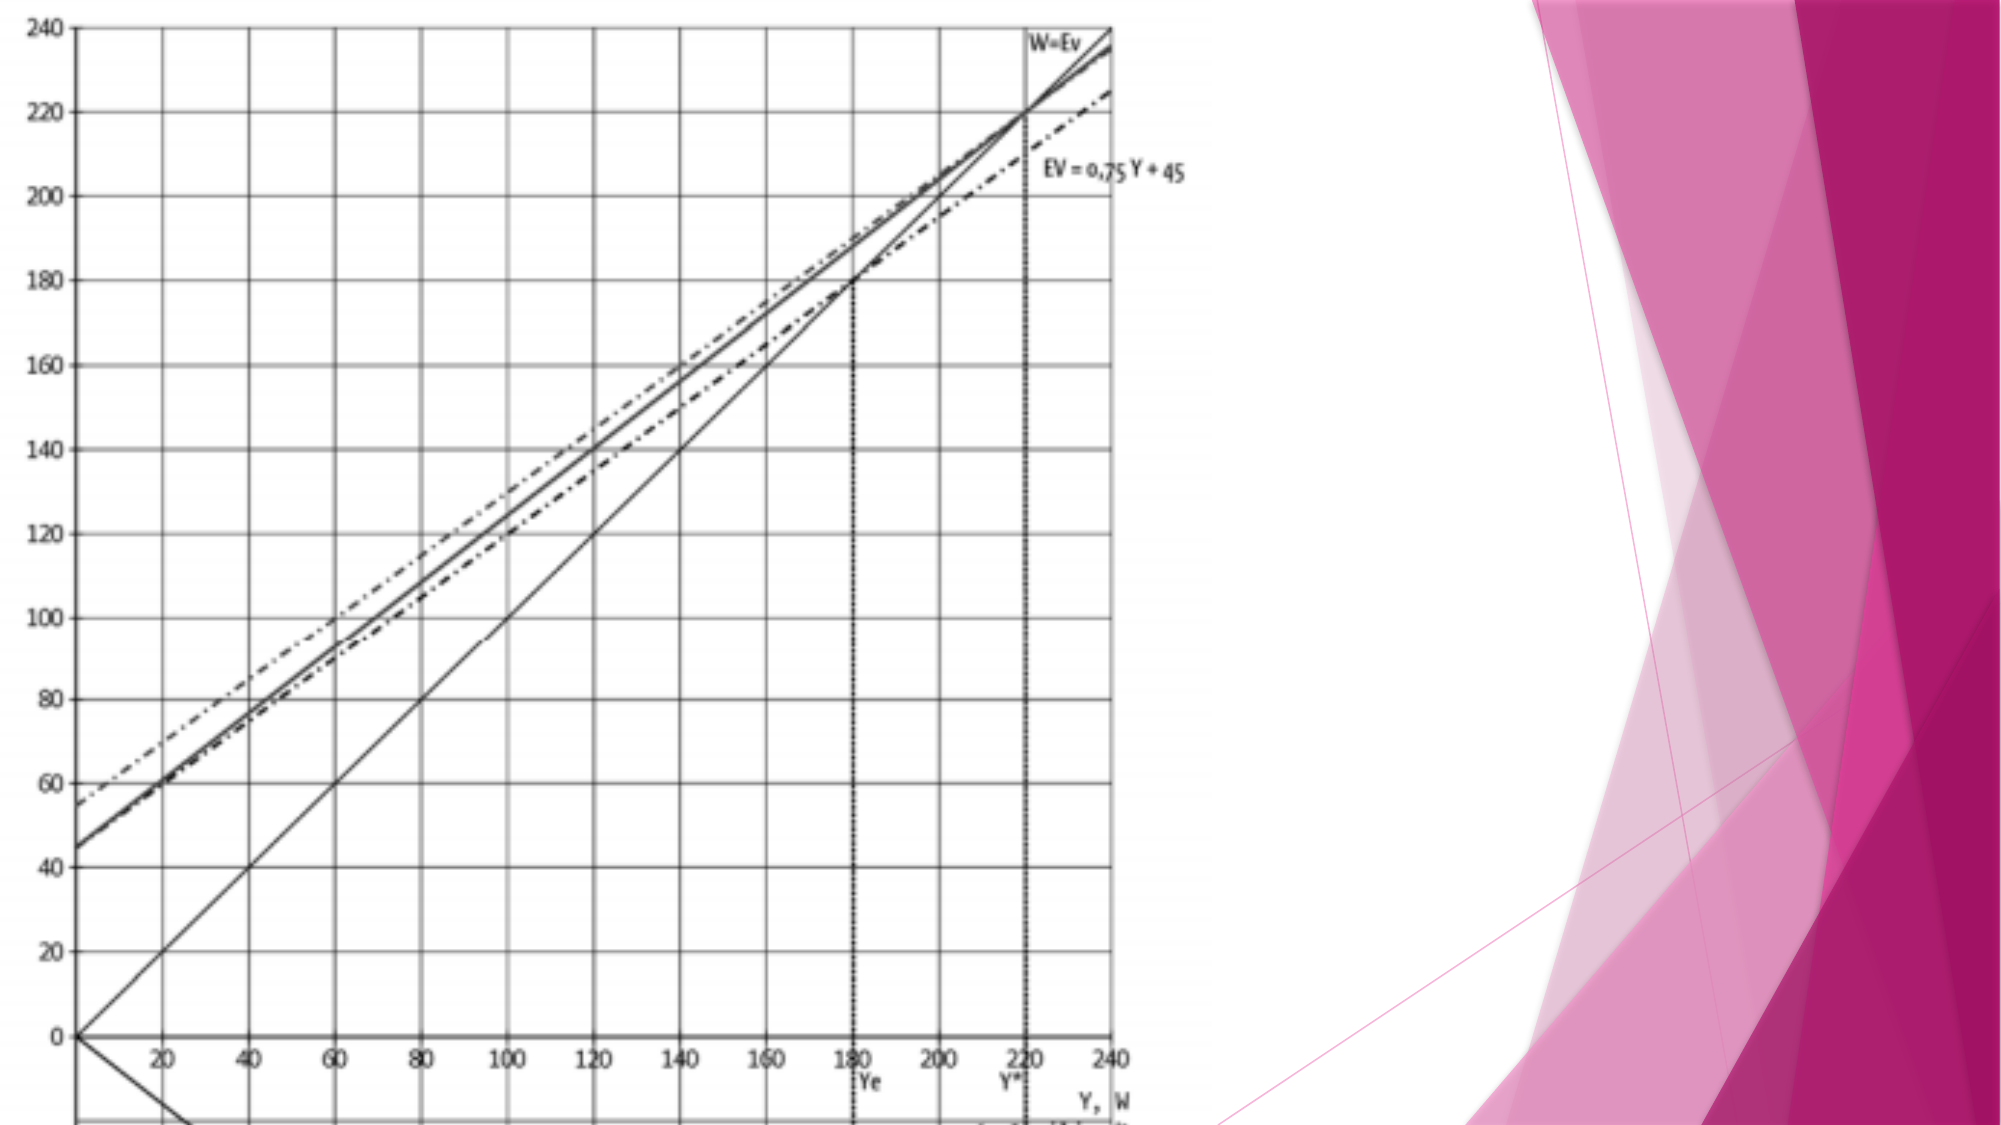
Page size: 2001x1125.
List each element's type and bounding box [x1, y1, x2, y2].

picture [0, 0, 1215, 1125]
